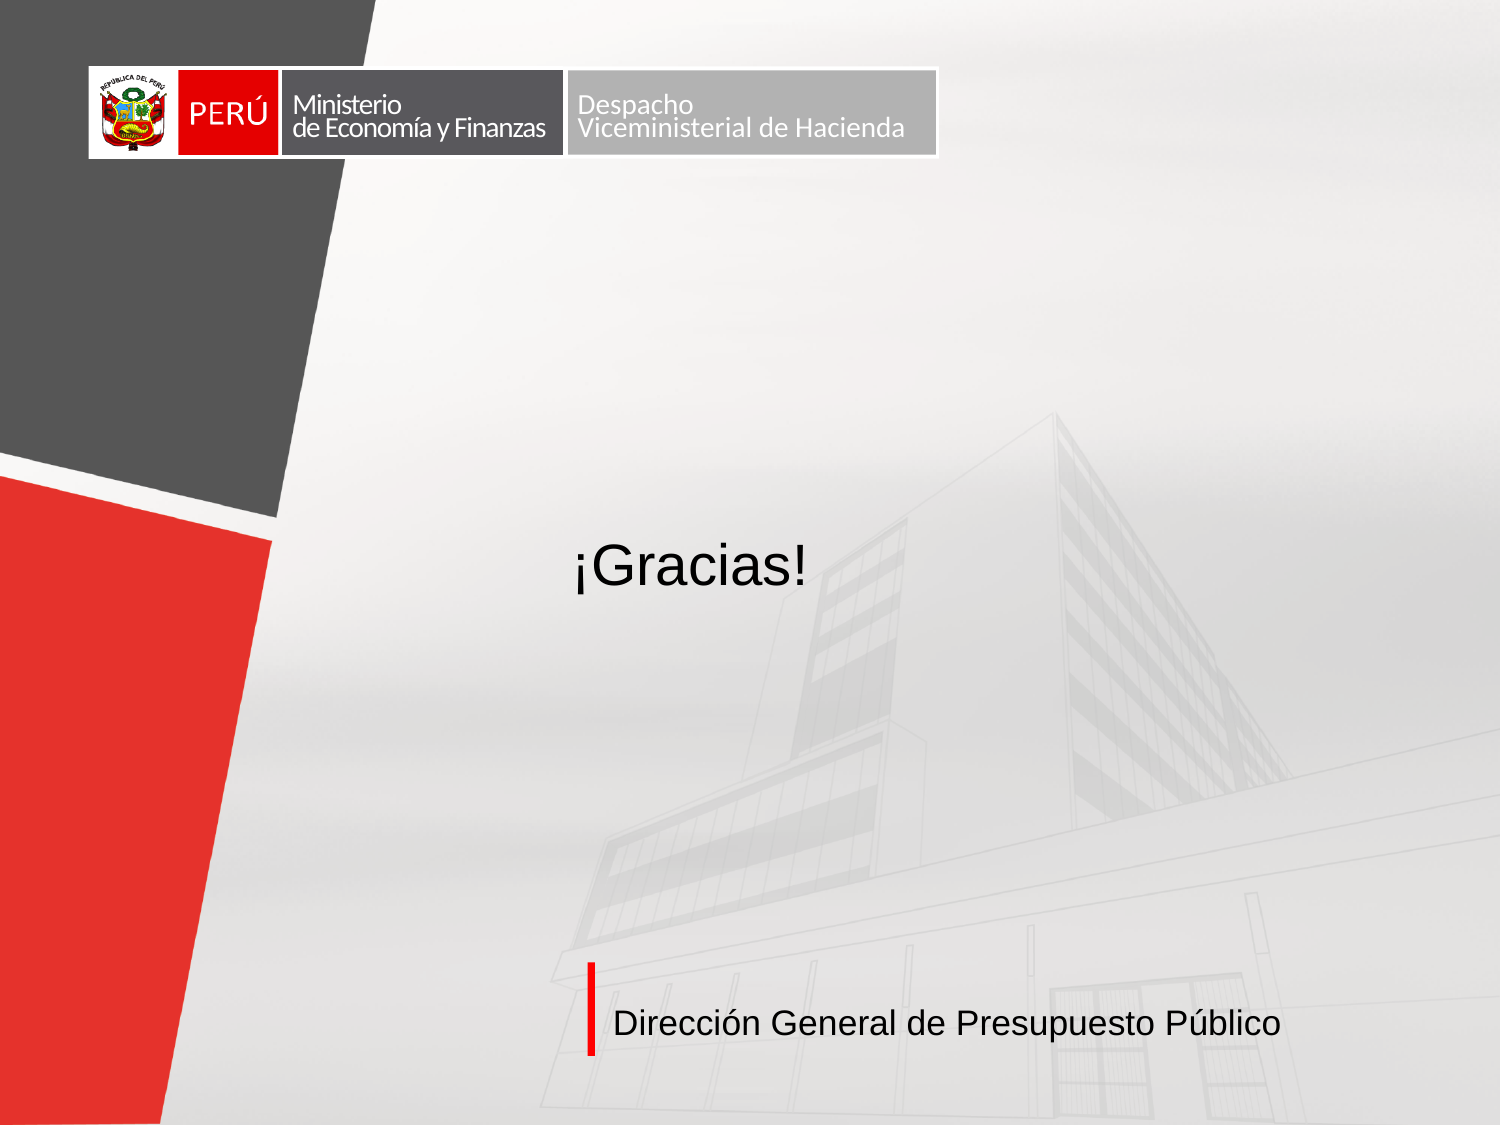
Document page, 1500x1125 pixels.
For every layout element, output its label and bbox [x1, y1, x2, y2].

picture [0, 0, 1500, 1125]
text_box [88, 66, 940, 159]
